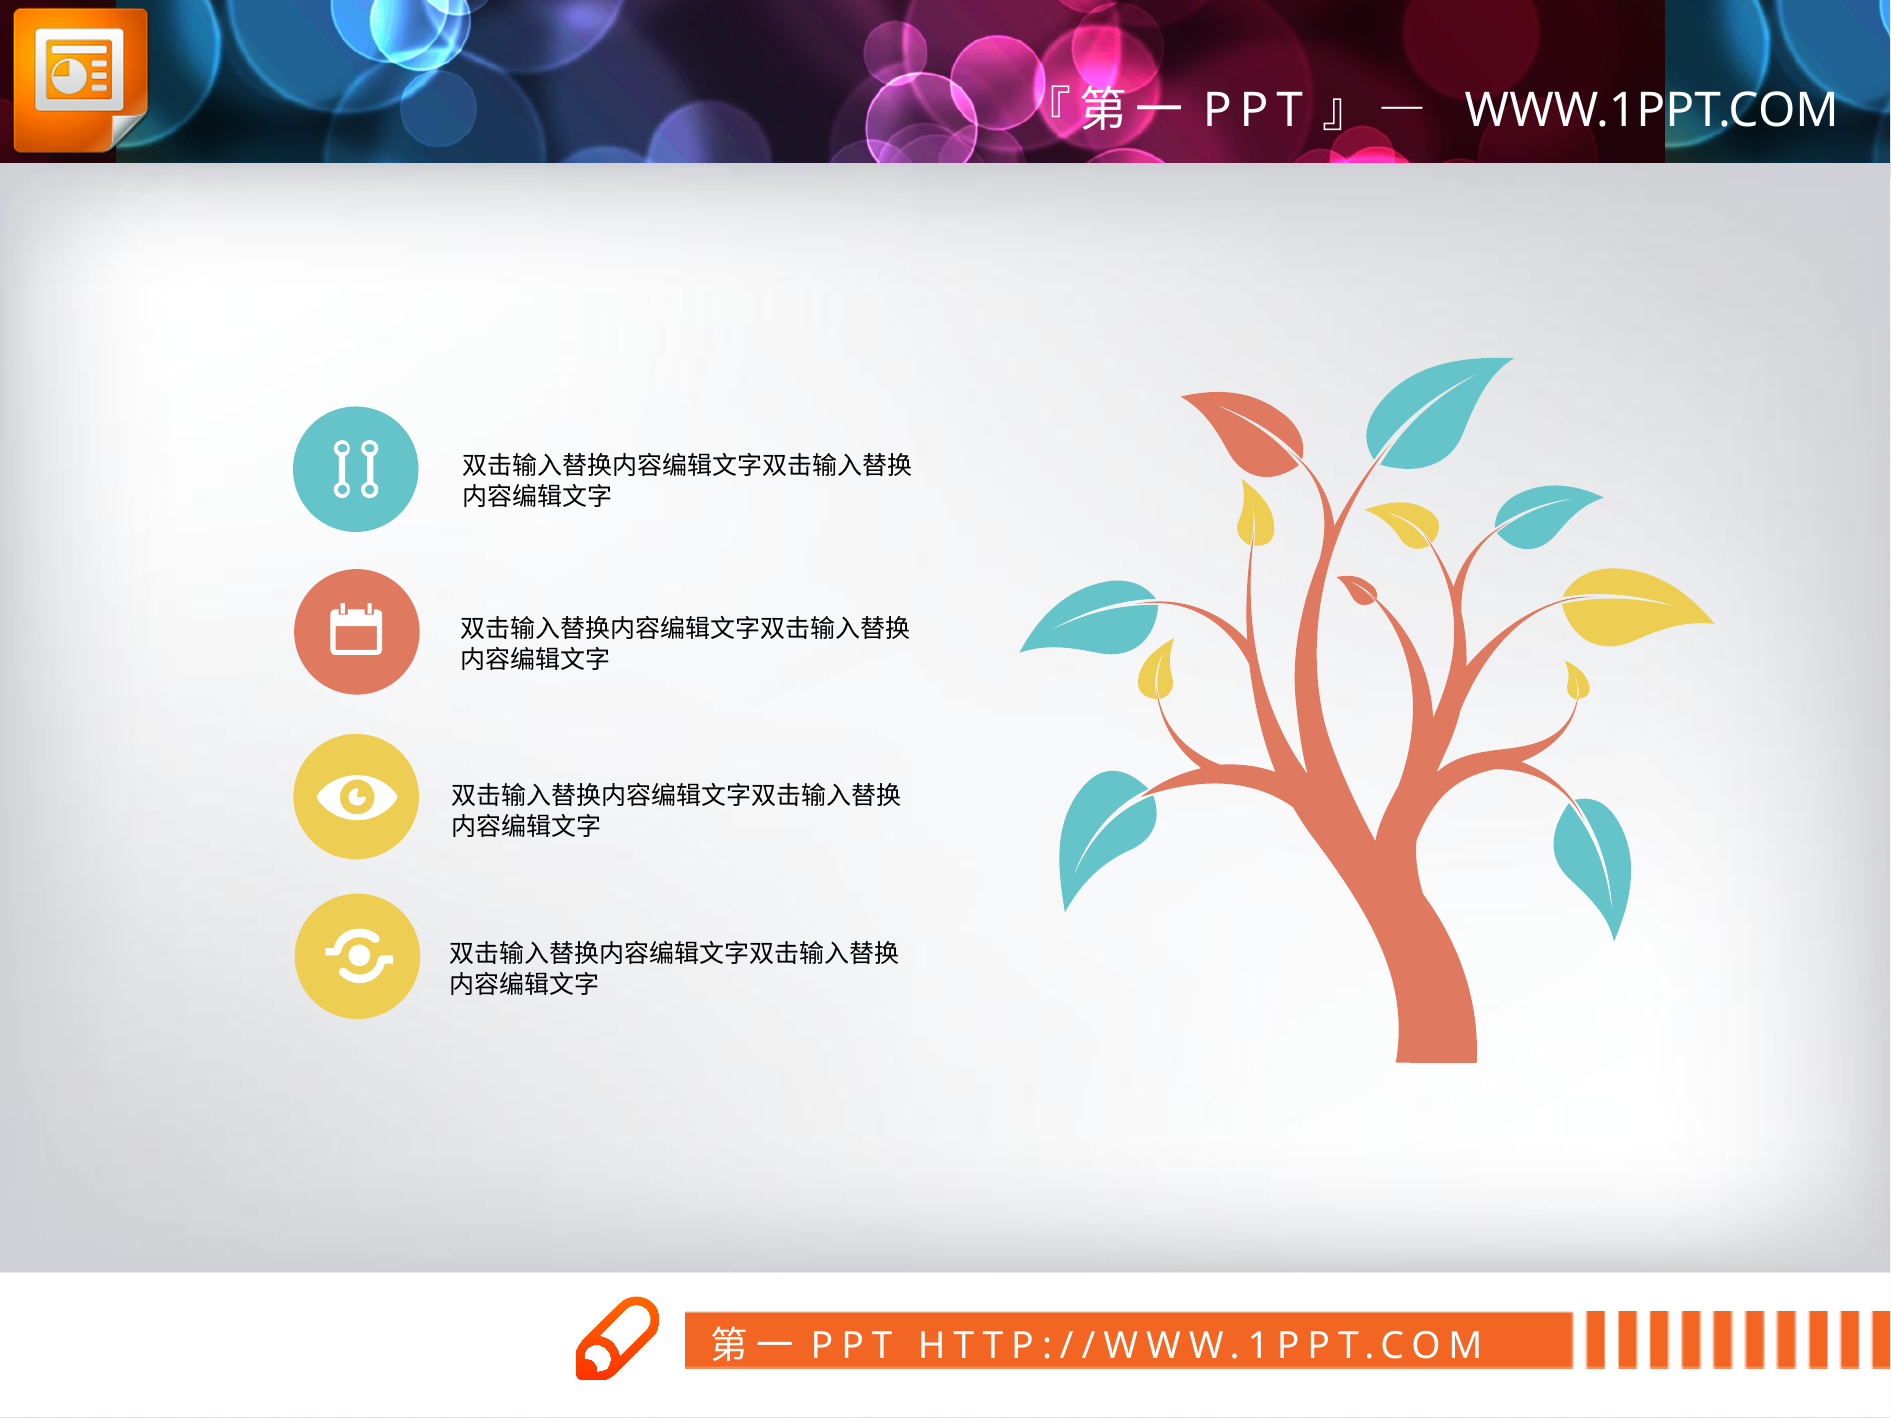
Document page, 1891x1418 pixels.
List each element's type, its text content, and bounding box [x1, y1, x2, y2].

text_box [1236, 478, 1275, 546]
text_box [316, 775, 398, 821]
text_box 双击输入替换内容编辑文字双击输入替换内容编辑文字 [445, 603, 938, 681]
text_box [1553, 798, 1632, 942]
text_box [293, 733, 419, 860]
text_box [1366, 357, 1515, 469]
text_box [1494, 485, 1604, 550]
text_box [1137, 637, 1175, 700]
text_box [333, 440, 350, 499]
text_box 双击输入替换内容编辑文字双击输入替换内容编辑文字 [436, 770, 928, 849]
text_box [348, 944, 371, 967]
text_box [293, 406, 419, 532]
text_box [1059, 770, 1157, 913]
text_box [1364, 502, 1439, 549]
picture [0, 0, 1891, 1275]
text_box [338, 955, 394, 984]
picture [685, 1311, 1891, 1369]
text_box [330, 603, 383, 655]
text_box [325, 928, 380, 956]
text_box [361, 440, 379, 499]
text_box 双击输入替换内容编辑文字双击输入替换内容编辑文字 [434, 928, 926, 1006]
text_box [1135, 443, 1595, 1063]
text_box [294, 893, 421, 1020]
text_box [1564, 660, 1590, 700]
text_box [1561, 568, 1715, 647]
text_box 双击输入替换内容编辑文字双击输入替换内容编辑文字 [448, 440, 940, 518]
text_box [1019, 580, 1159, 655]
text_box [294, 569, 420, 695]
text_box [1180, 391, 1304, 478]
text_box [1336, 575, 1378, 606]
